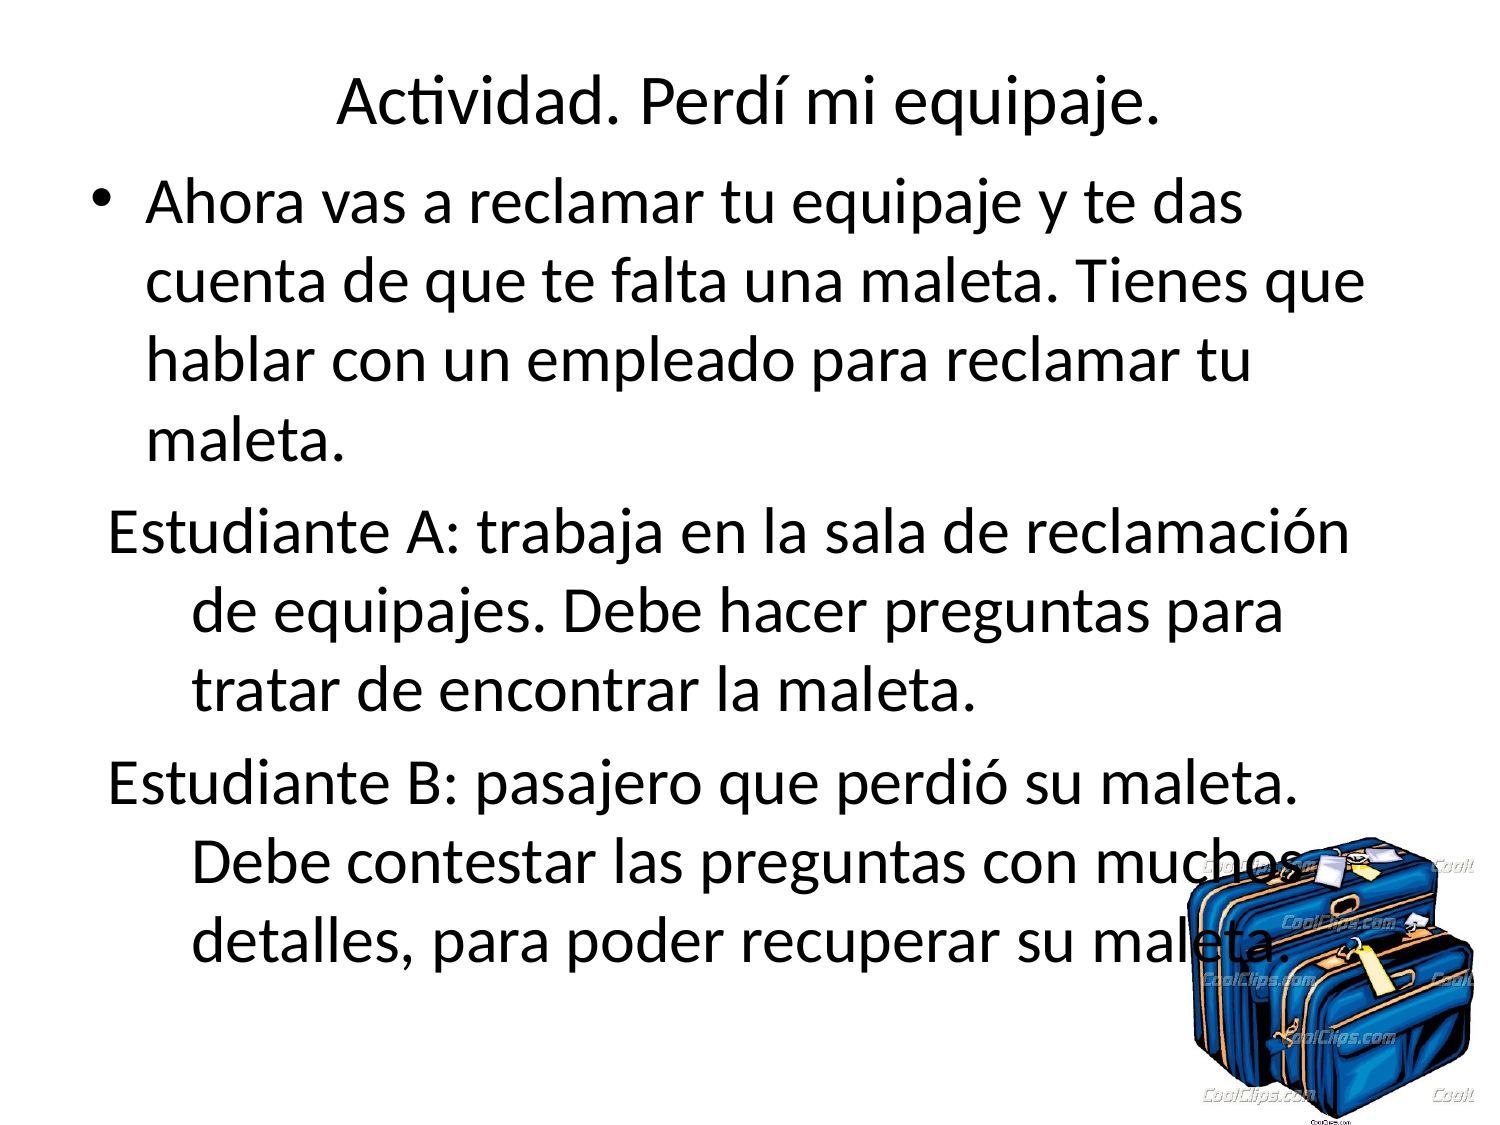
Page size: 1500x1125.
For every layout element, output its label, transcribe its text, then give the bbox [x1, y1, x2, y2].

list Ahora vas a reclamar tu equipaje y te das cuenta de que te falta una maleta. Tienes que hablar con un empleado para reclamar tu maleta. Estudiante A: trabaja en la sala de reclamación de equipajes. Debe hacer preguntas para tratar de encontrar la maleta. Estudiante B: pasajero que perdió su maleta. Debe contestar las preguntas con muchos detalles, para poder recuperar su maleta. [75, 233, 1425, 986]
title Actividad. Perdí mi equipaje. [75, 45, 1425, 233]
picture [1187, 837, 1474, 1125]
